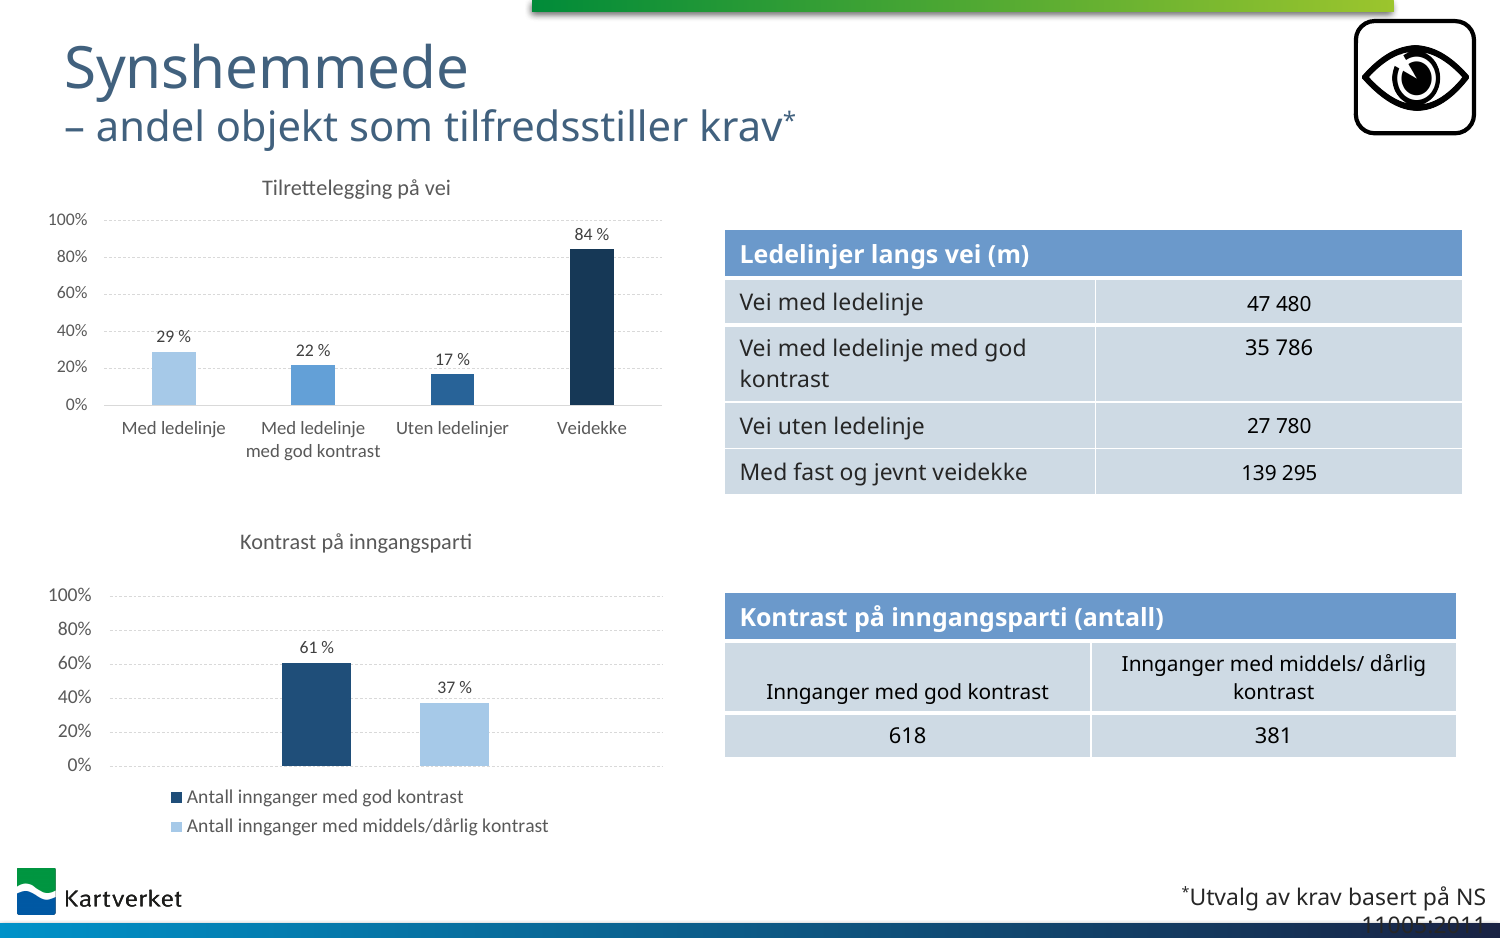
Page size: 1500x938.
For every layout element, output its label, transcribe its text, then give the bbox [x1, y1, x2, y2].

table_cell 381 [1092, 715, 1456, 757]
text_box *Utvalg av krav basert på NS 11005:2011 [1068, 873, 1500, 938]
table_header Kontrast på inngangsparti (antall) [725, 593, 1456, 639]
table_cell Vei med ledelinje [725, 280, 1095, 323]
table_cell Vei med ledelinje med god kontrast [725, 327, 1095, 401]
table_cell 27 780 [1096, 403, 1462, 448]
picture [41, 166, 673, 492]
table_cell 139 295 [1096, 449, 1462, 494]
table_cell Innganger med god kontrast [725, 643, 1090, 711]
table_cell 618 [725, 715, 1090, 757]
table_cell Innganger med middels/ dårlig kontrast [1092, 643, 1456, 711]
table_cell 47 480 [1096, 280, 1462, 323]
picture [41, 520, 673, 846]
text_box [1355, 20, 1475, 134]
table_cell Med fast og jevnt veidekke [725, 449, 1095, 494]
table_cell Vei uten ledelinje [725, 403, 1095, 448]
text_box Synshemmede – andel objekt som tilfredsstiller krav* [49, 24, 1431, 158]
table_header Ledelinjer langs vei (m) [725, 230, 1462, 276]
table_cell 35 786 [1096, 327, 1462, 401]
